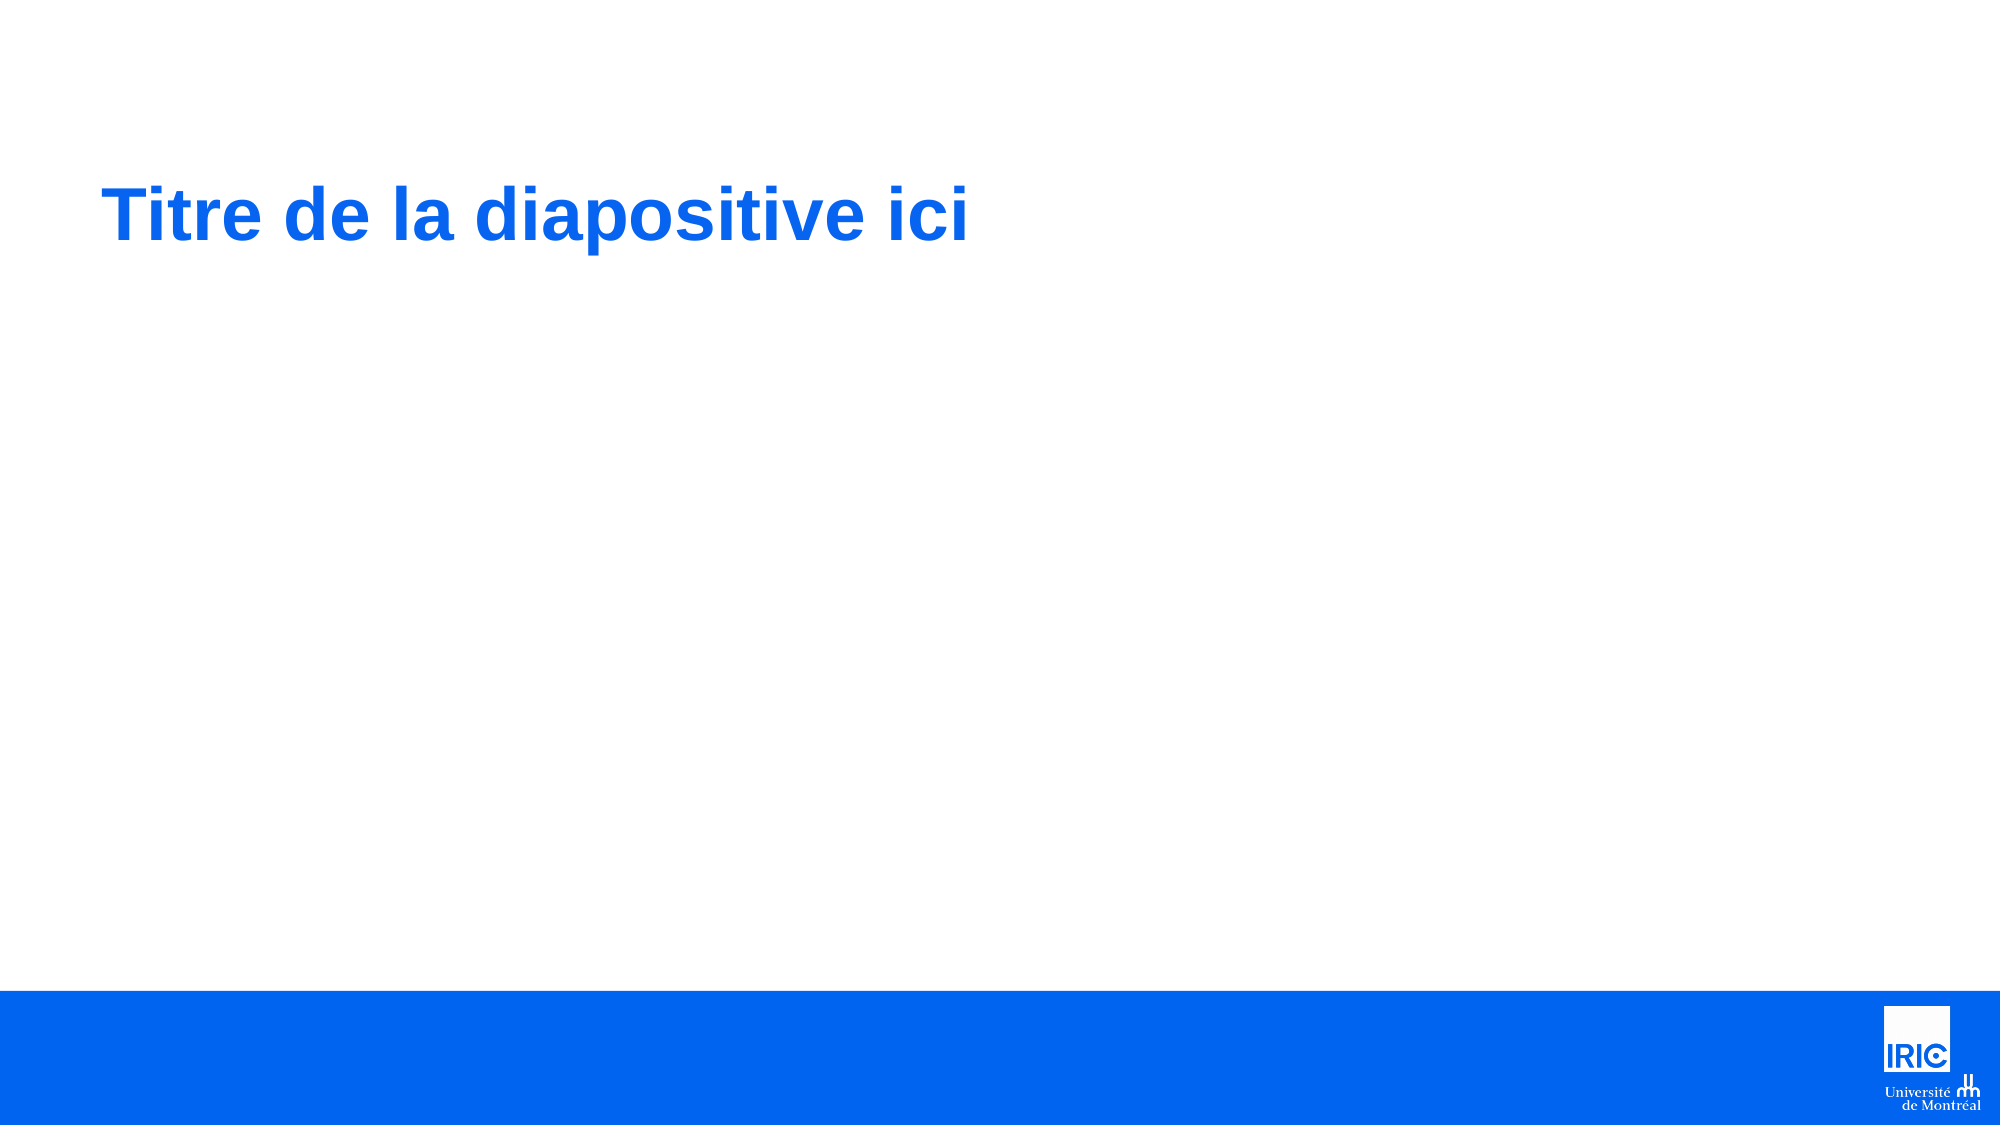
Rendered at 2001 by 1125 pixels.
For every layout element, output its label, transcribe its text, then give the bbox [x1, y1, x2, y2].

title Titre de la diapositive ici [93, 0, 1900, 265]
picture [1884, 1006, 1981, 1110]
